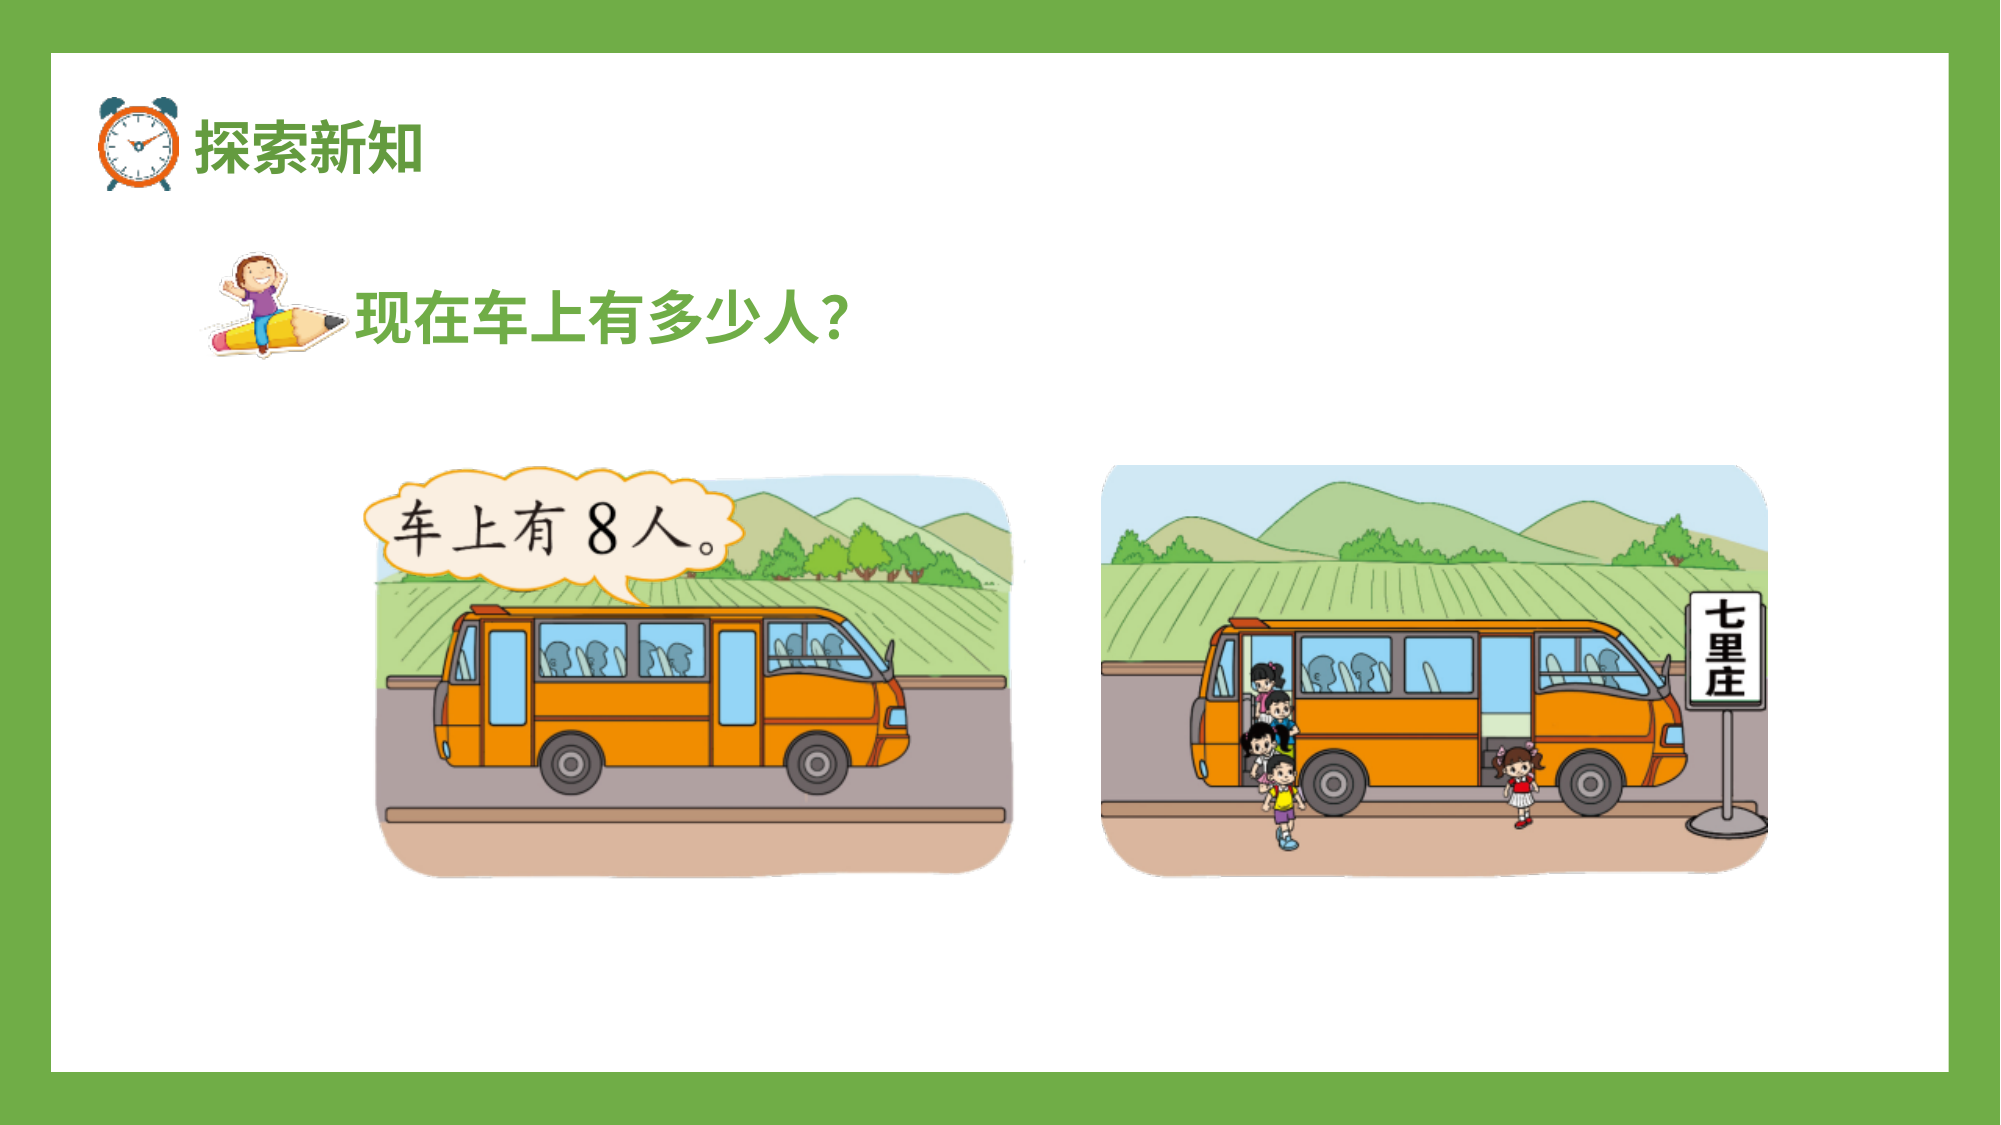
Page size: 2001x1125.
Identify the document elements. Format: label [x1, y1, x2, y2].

text_box [363, 465, 1768, 886]
text_box [97, 97, 554, 191]
text_box [178, 239, 1478, 394]
